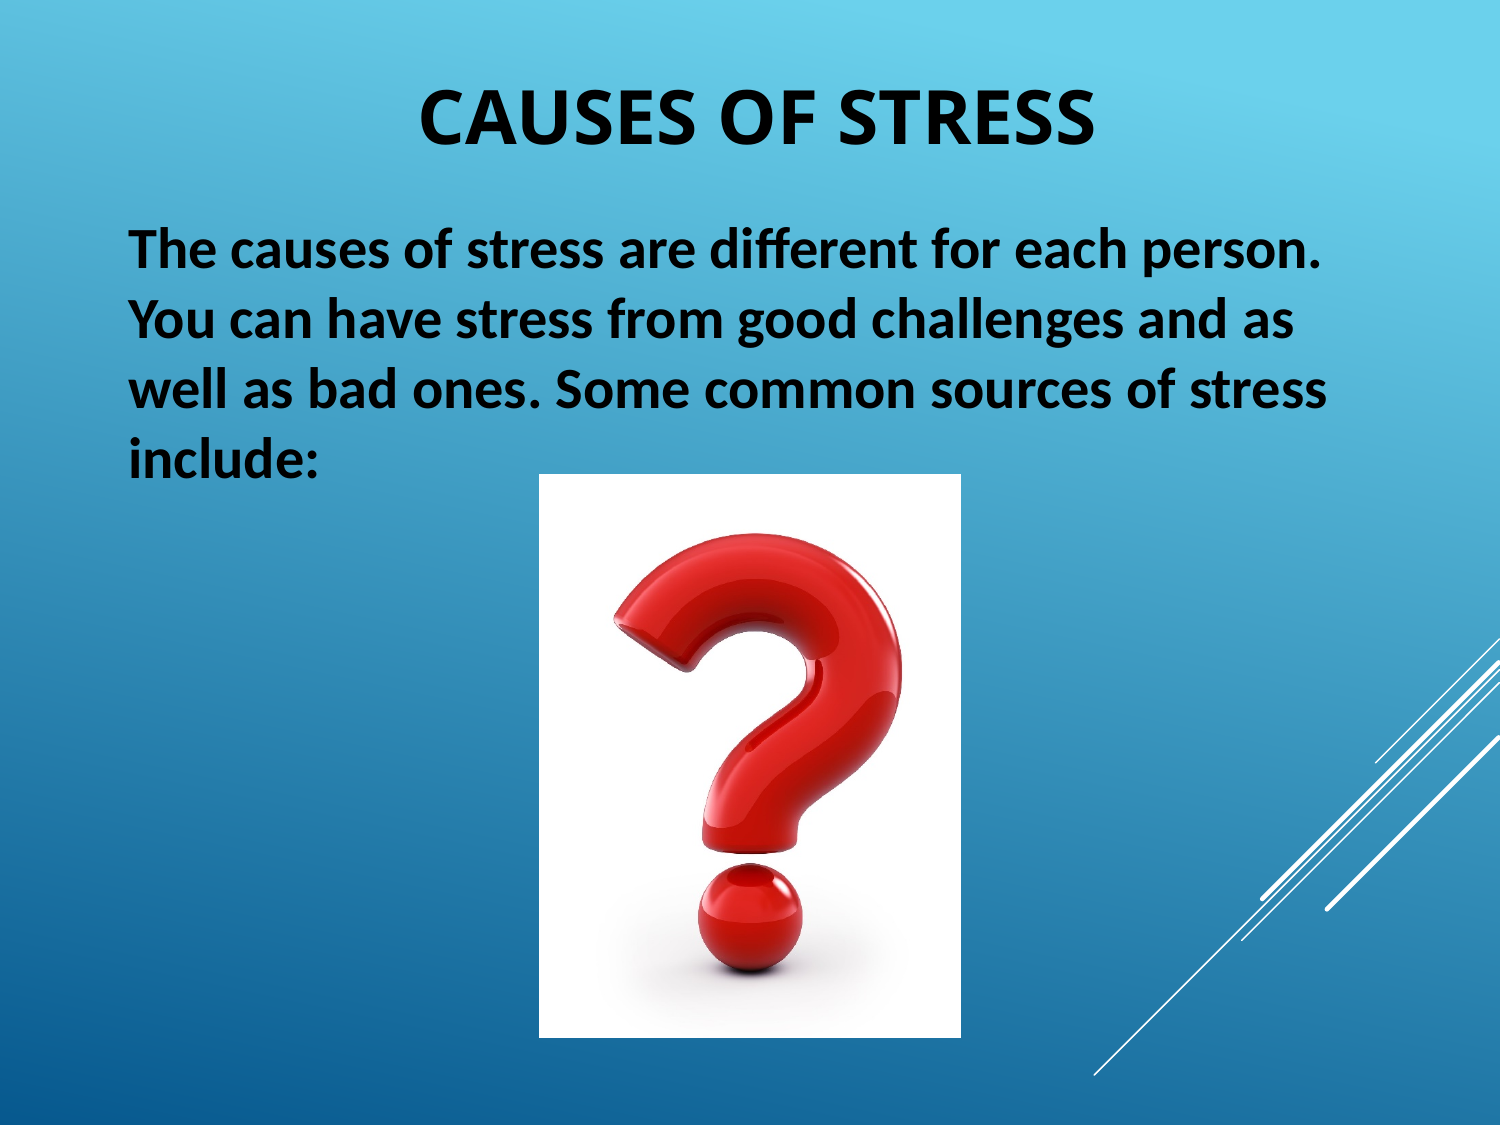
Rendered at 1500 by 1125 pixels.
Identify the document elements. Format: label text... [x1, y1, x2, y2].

picture [538, 474, 962, 1038]
text_box CAUSES OF STRESS The causes of stress are different for each person. You can have stress from good challenges and as well as bad ones. Some common sources of stress include: [113, 62, 1402, 498]
